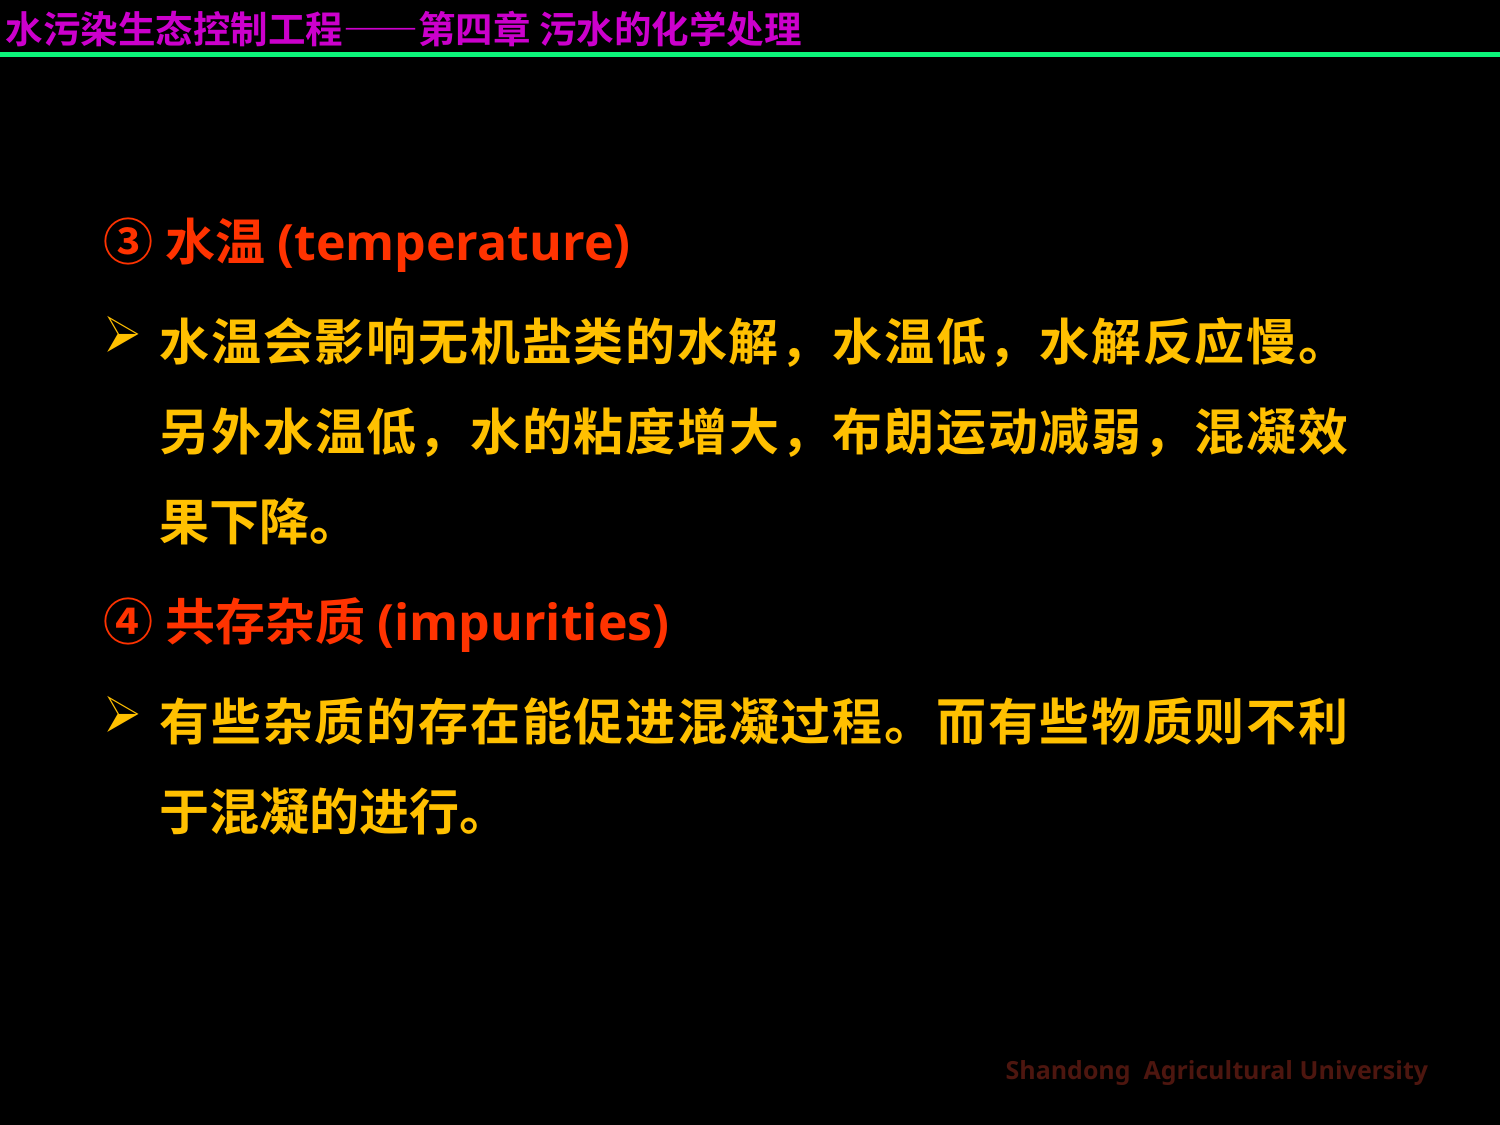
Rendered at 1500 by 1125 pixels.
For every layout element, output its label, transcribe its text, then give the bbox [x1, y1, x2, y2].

list ③水温(temperature) 水温会影响无机盐类的水解，水温低，水解反应慢。另外水温低，水的粘度增大，布朗运动减弱，混凝效果下降。 ④共存杂质(impurities) 有些杂质的存在能促进混凝过程。而有些物质则不利于混凝的进行。 [88, 172, 1364, 936]
